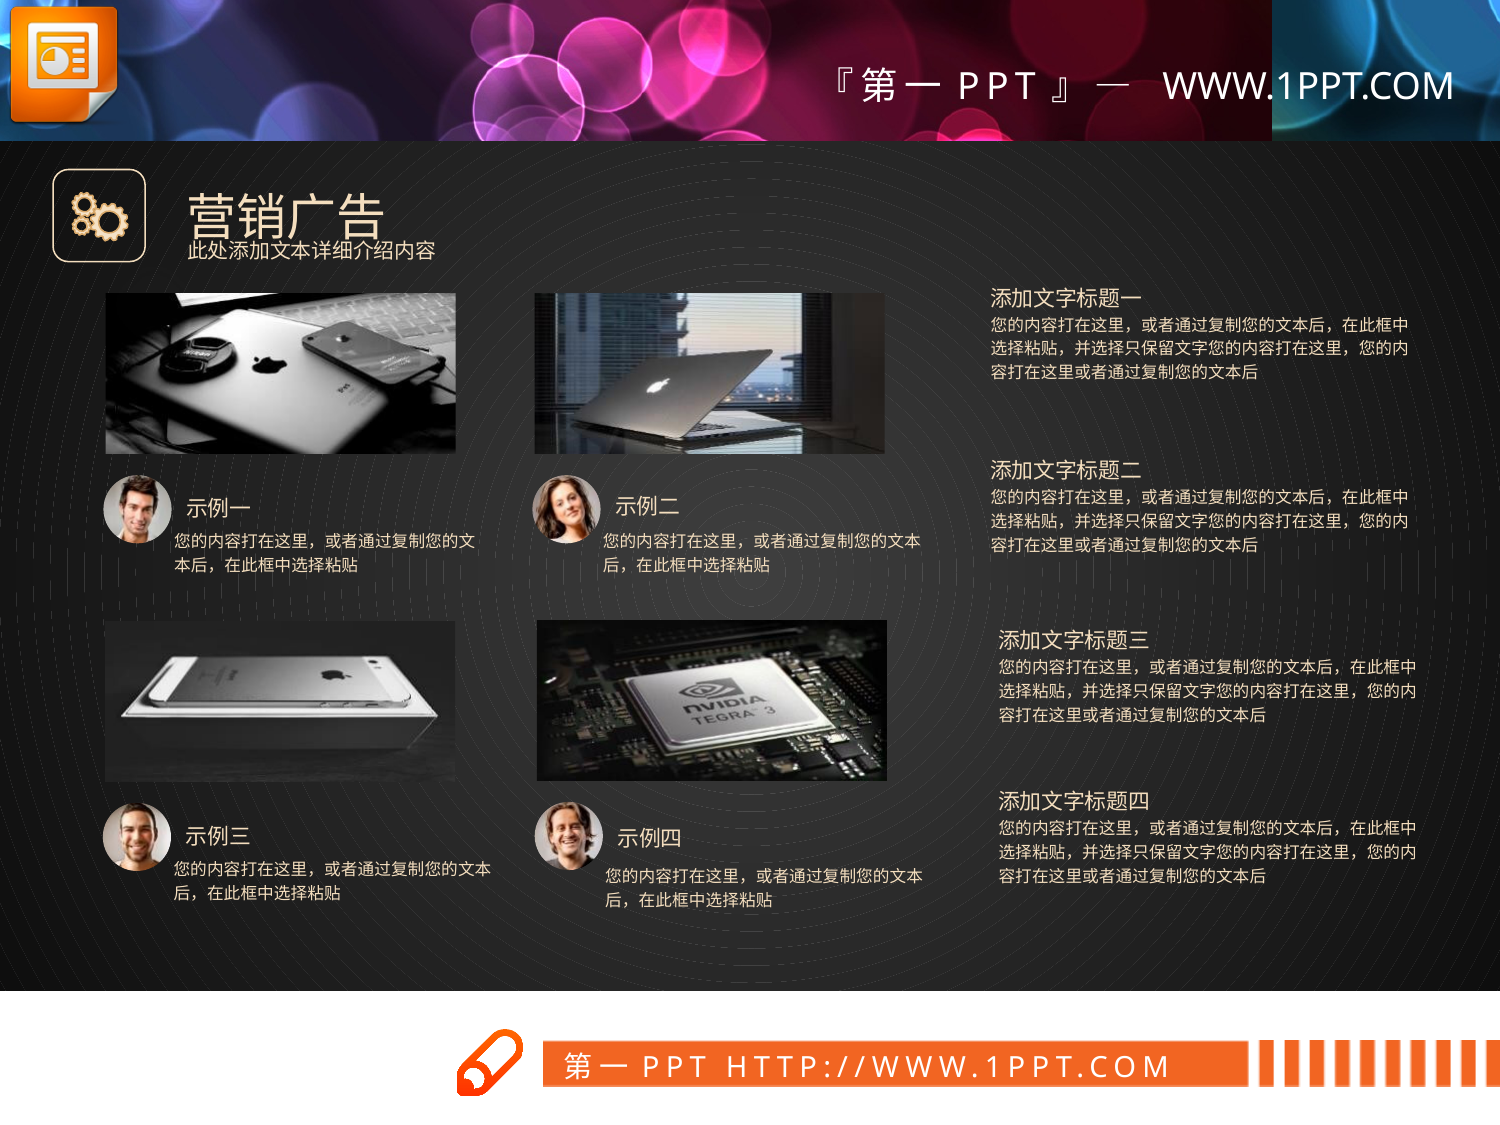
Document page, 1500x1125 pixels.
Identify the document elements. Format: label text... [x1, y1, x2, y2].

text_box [103, 474, 492, 583]
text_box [102, 802, 516, 911]
text_box [534, 293, 885, 454]
text_box [105, 293, 456, 454]
picture [0, 0, 1500, 141]
text_box 营销广告 [171, 165, 404, 253]
text_box 此处添加文本详细介绍内容 [172, 225, 457, 268]
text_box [532, 474, 946, 583]
picture [543, 1040, 1500, 1087]
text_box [534, 801, 948, 918]
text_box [975, 271, 1435, 918]
text_box [105, 621, 456, 782]
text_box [52, 169, 146, 262]
text_box [536, 620, 887, 781]
